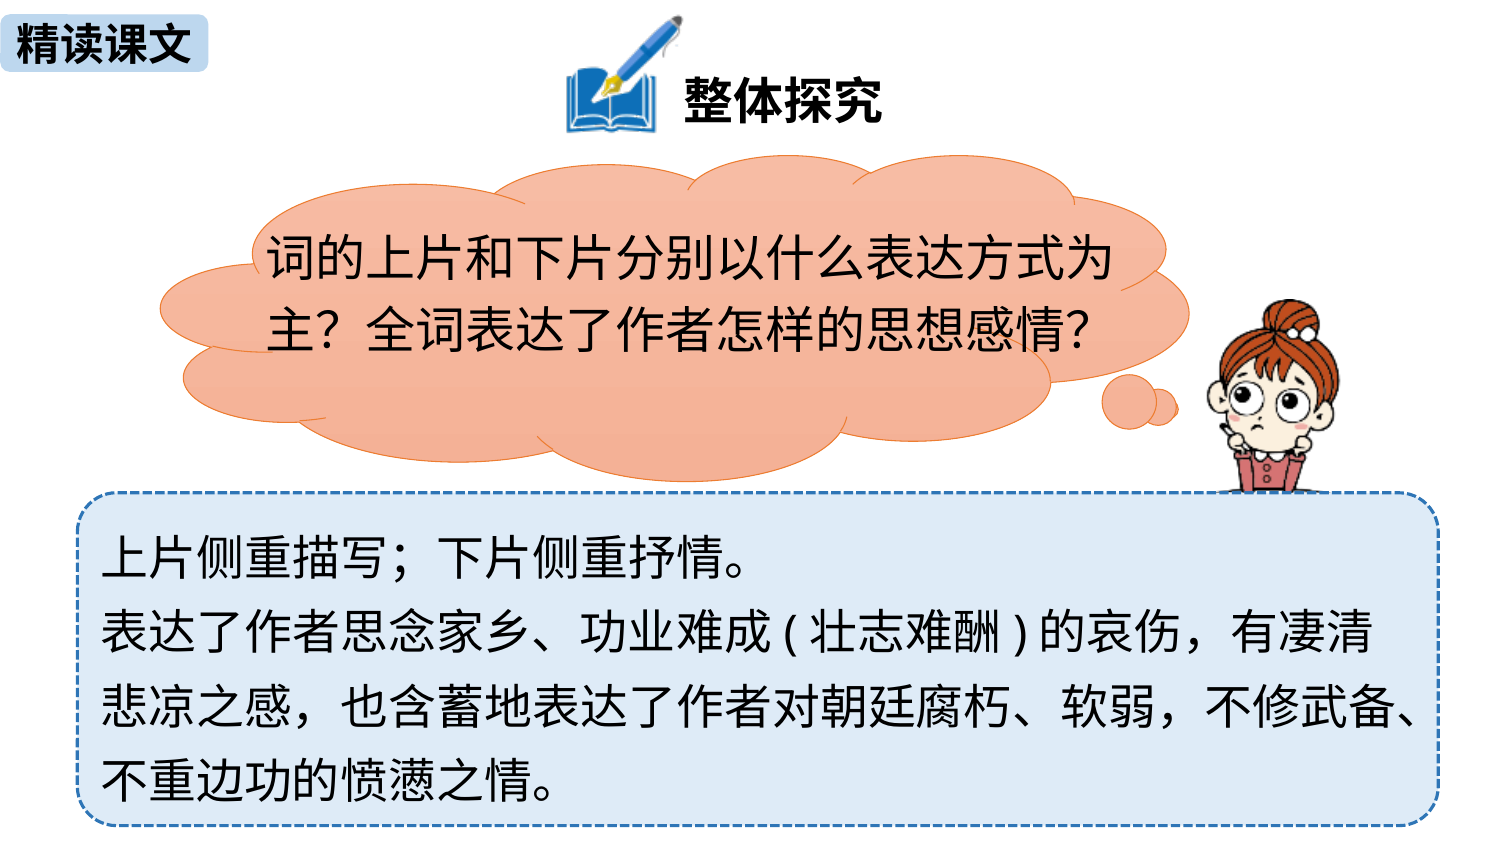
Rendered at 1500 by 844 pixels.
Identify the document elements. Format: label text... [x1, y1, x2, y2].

picture [1200, 299, 1342, 502]
text_box 精读课文 [0, 13, 210, 73]
picture [556, 12, 689, 141]
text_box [161, 154, 1189, 481]
text_box 上片侧重描写；下片侧重抒情。 表达了作者思念家乡、功业难成(壮志难酬)的哀伤，有凄清悲凉之感，也含蓄地表达了作者对朝廷腐朽、软弱，不修武备、不重边功的愤懑之情。 [77, 492, 1439, 826]
text_box 整体探究 [689, 63, 895, 135]
